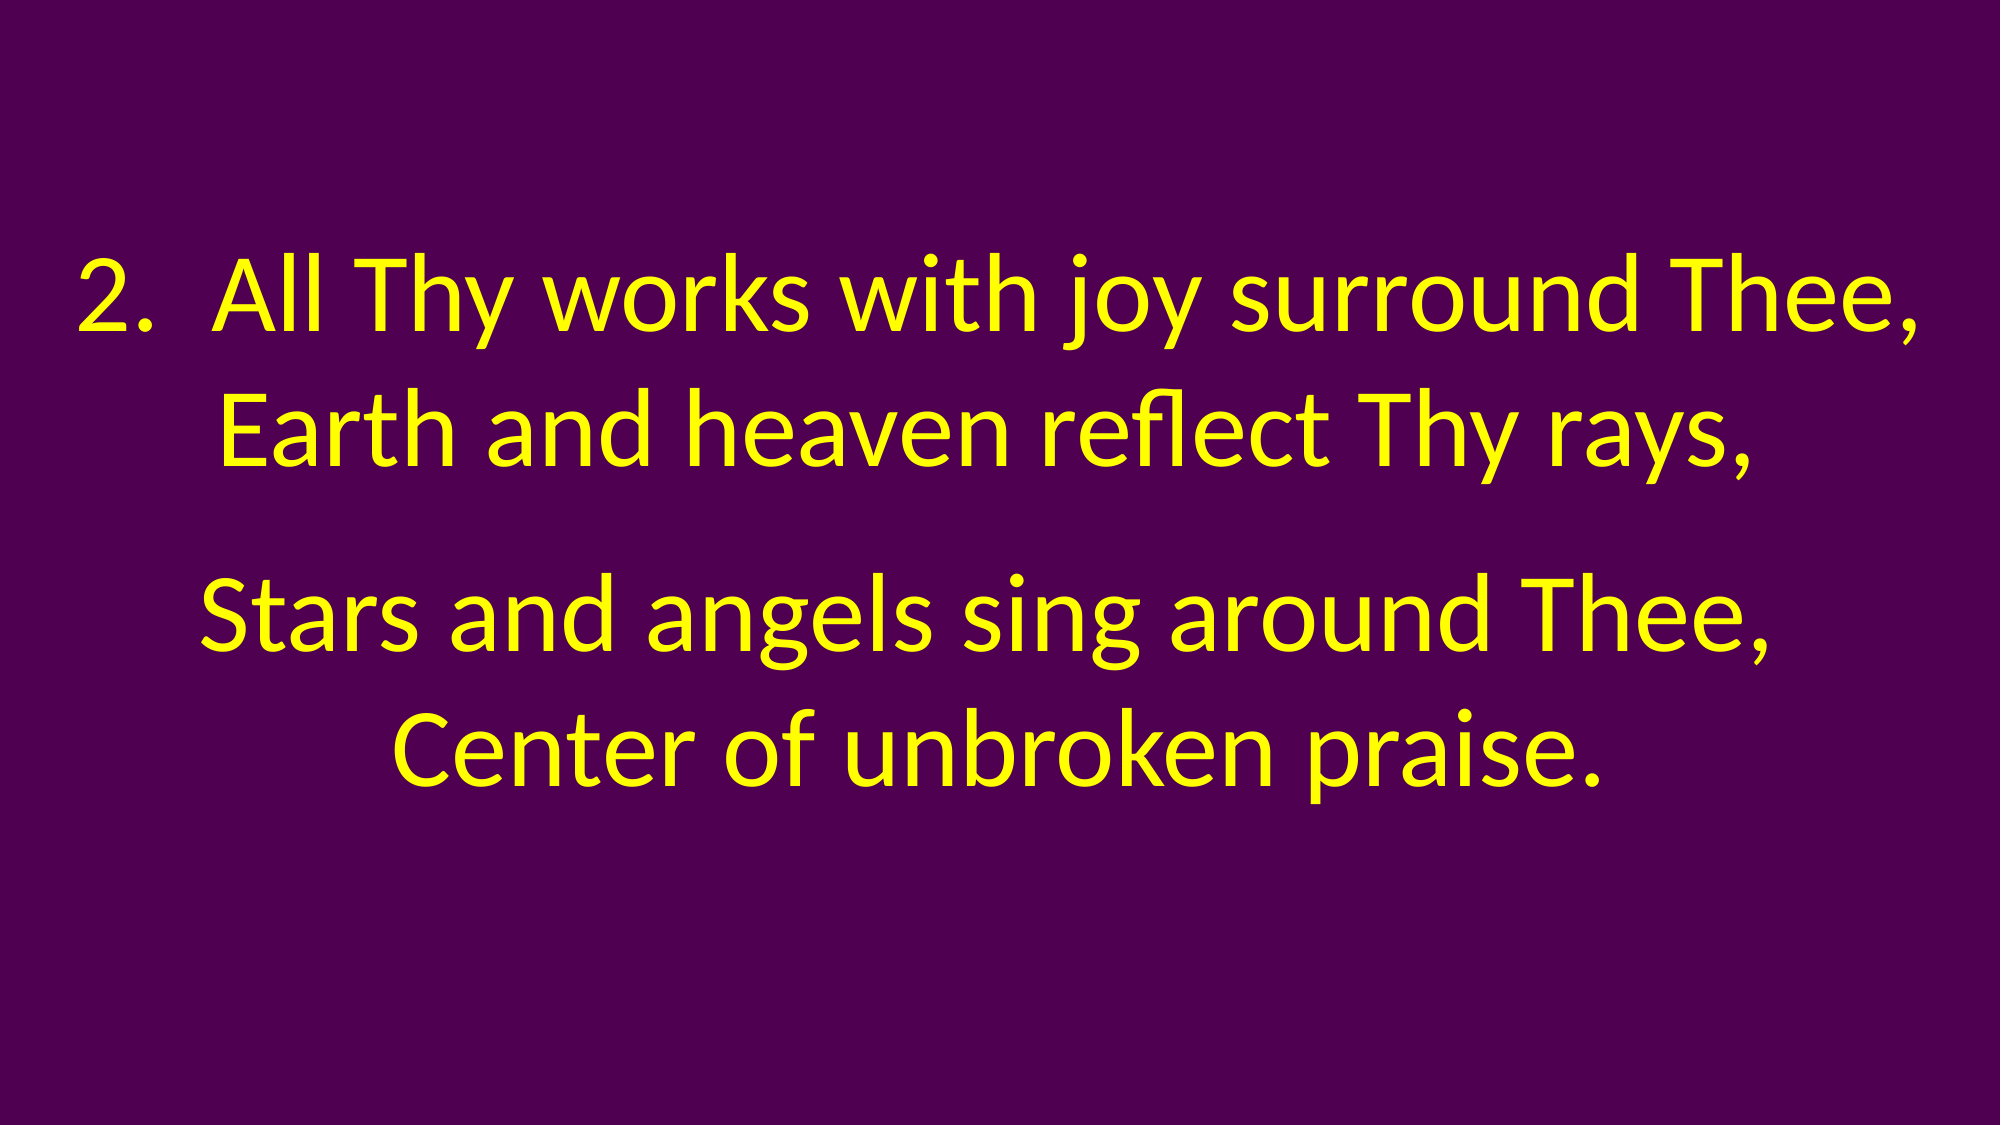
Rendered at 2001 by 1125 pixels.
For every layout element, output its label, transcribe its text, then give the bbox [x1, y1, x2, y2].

text_box 2. All Thy works with joy surround Thee, Earth and heaven reflect Thy rays, Stars and angels sing around Thee, Center of unbroken praise. [0, 211, 2000, 817]
